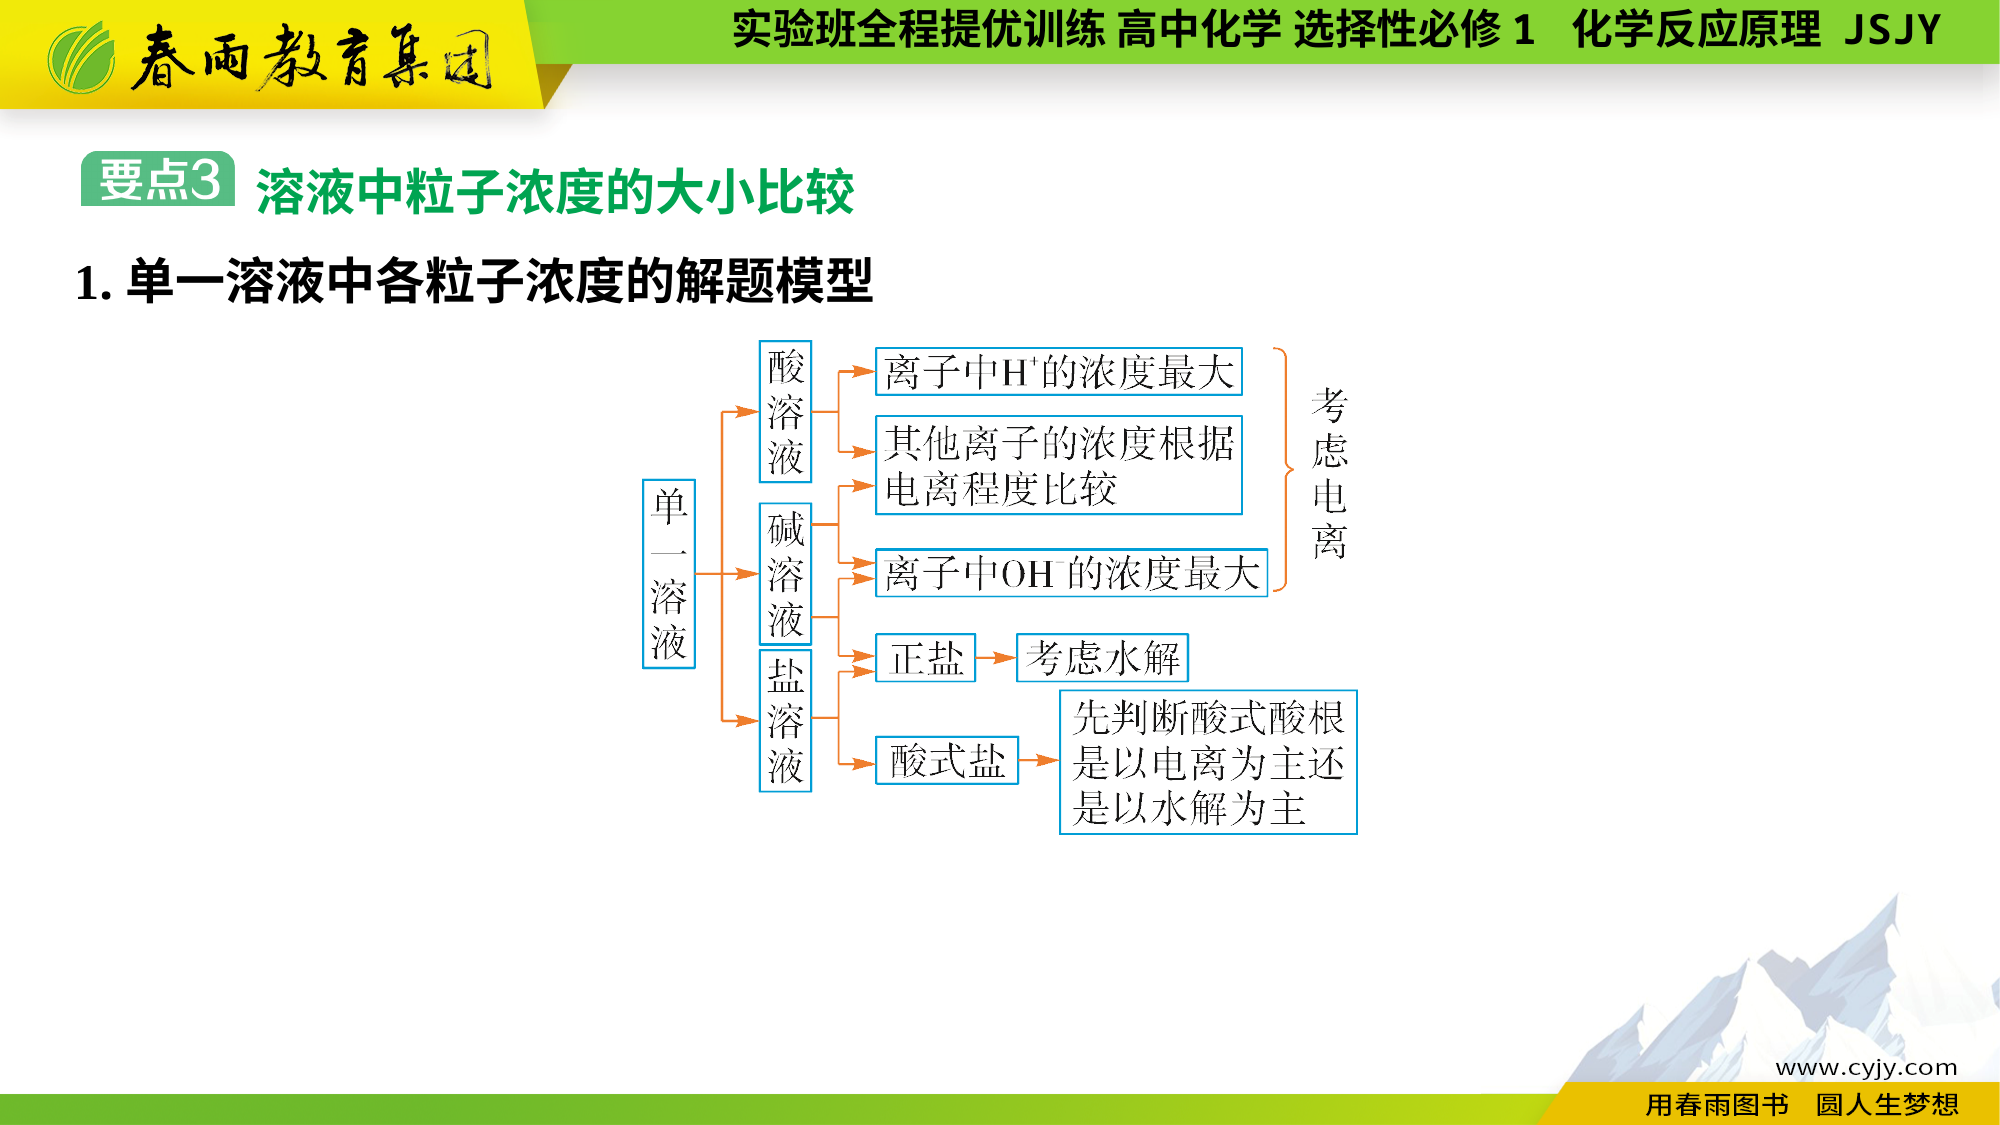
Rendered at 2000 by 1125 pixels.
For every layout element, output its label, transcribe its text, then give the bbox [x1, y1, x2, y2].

picture [0, 0, 2000, 1125]
list 溶液中粒子浓度的大小比较 1.单一溶液中各粒子浓度的解题模型 [59, 122, 1944, 308]
